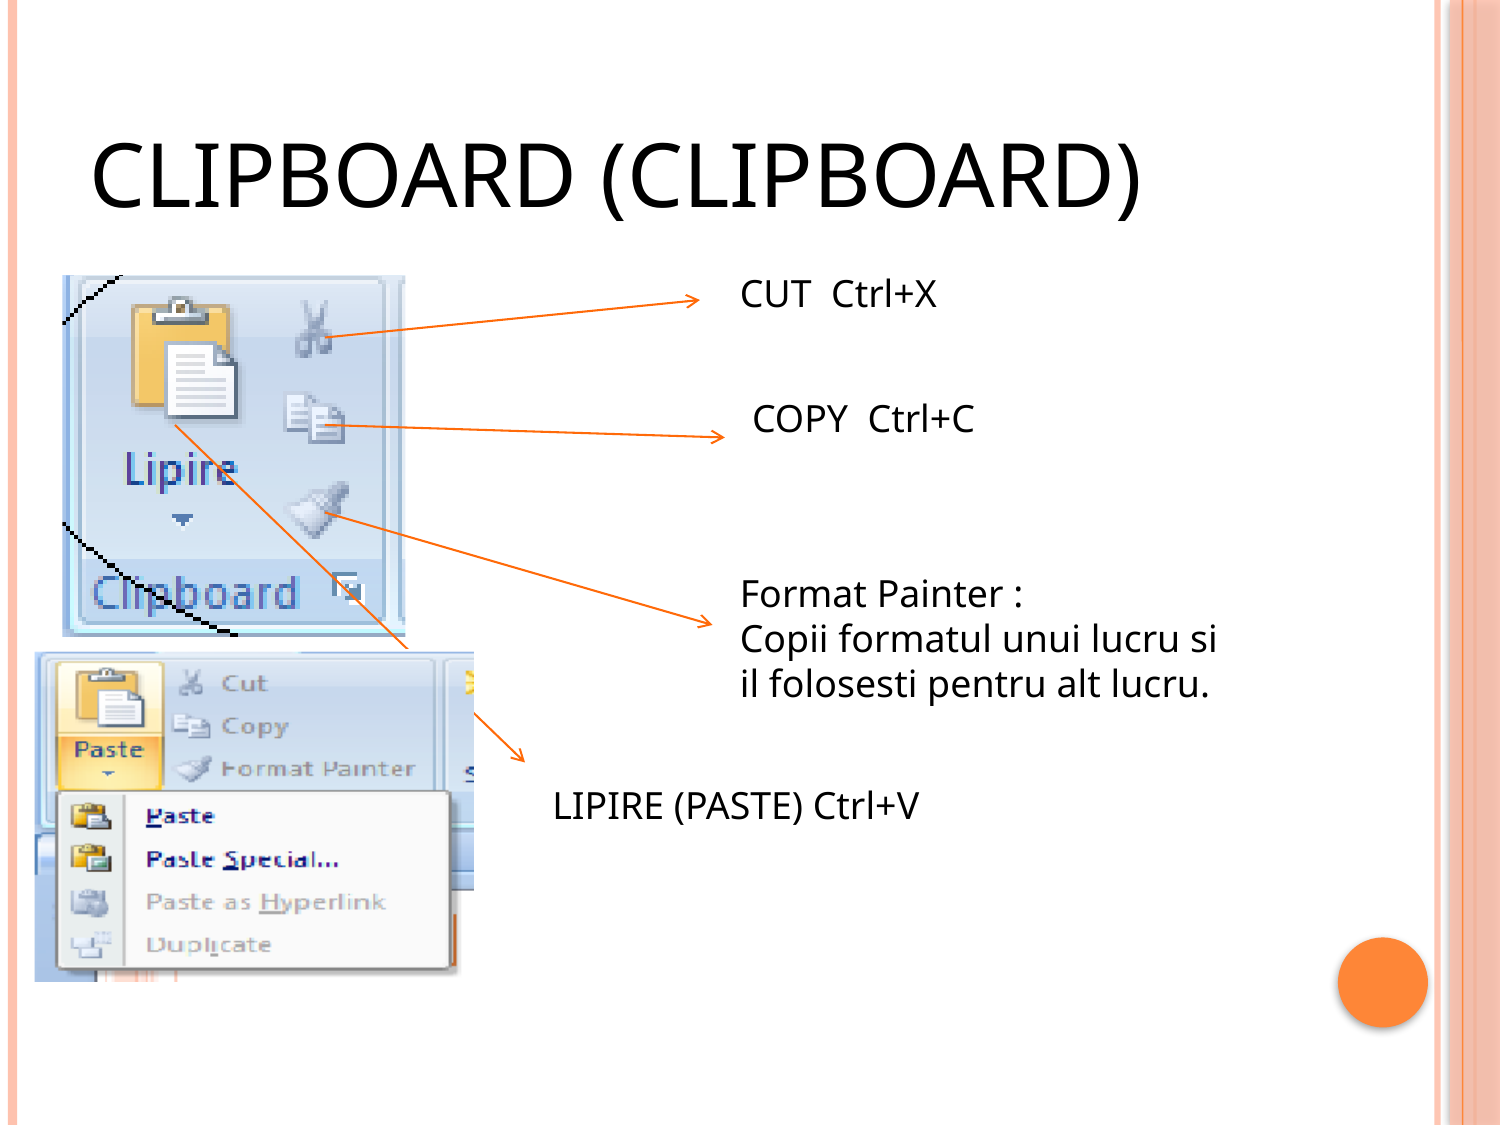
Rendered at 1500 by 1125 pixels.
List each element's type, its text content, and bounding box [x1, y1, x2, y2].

picture [24, 649, 474, 982]
text_box COPY Ctrl+C [737, 387, 1100, 448]
title Clipboard (Clipboard) [75, 45, 1300, 233]
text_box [324, 299, 701, 338]
text_box Format Painter : Copii formatul unui lucru si il folosesti pentru alt lucru. [724, 562, 1250, 713]
text_box CUT Ctrl+X [725, 262, 1000, 323]
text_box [532, 511, 713, 626]
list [61, 274, 406, 637]
text_box LIPIRE (PASTE) Ctrl+V [537, 774, 1013, 880]
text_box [174, 424, 526, 763]
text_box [528, 424, 726, 438]
